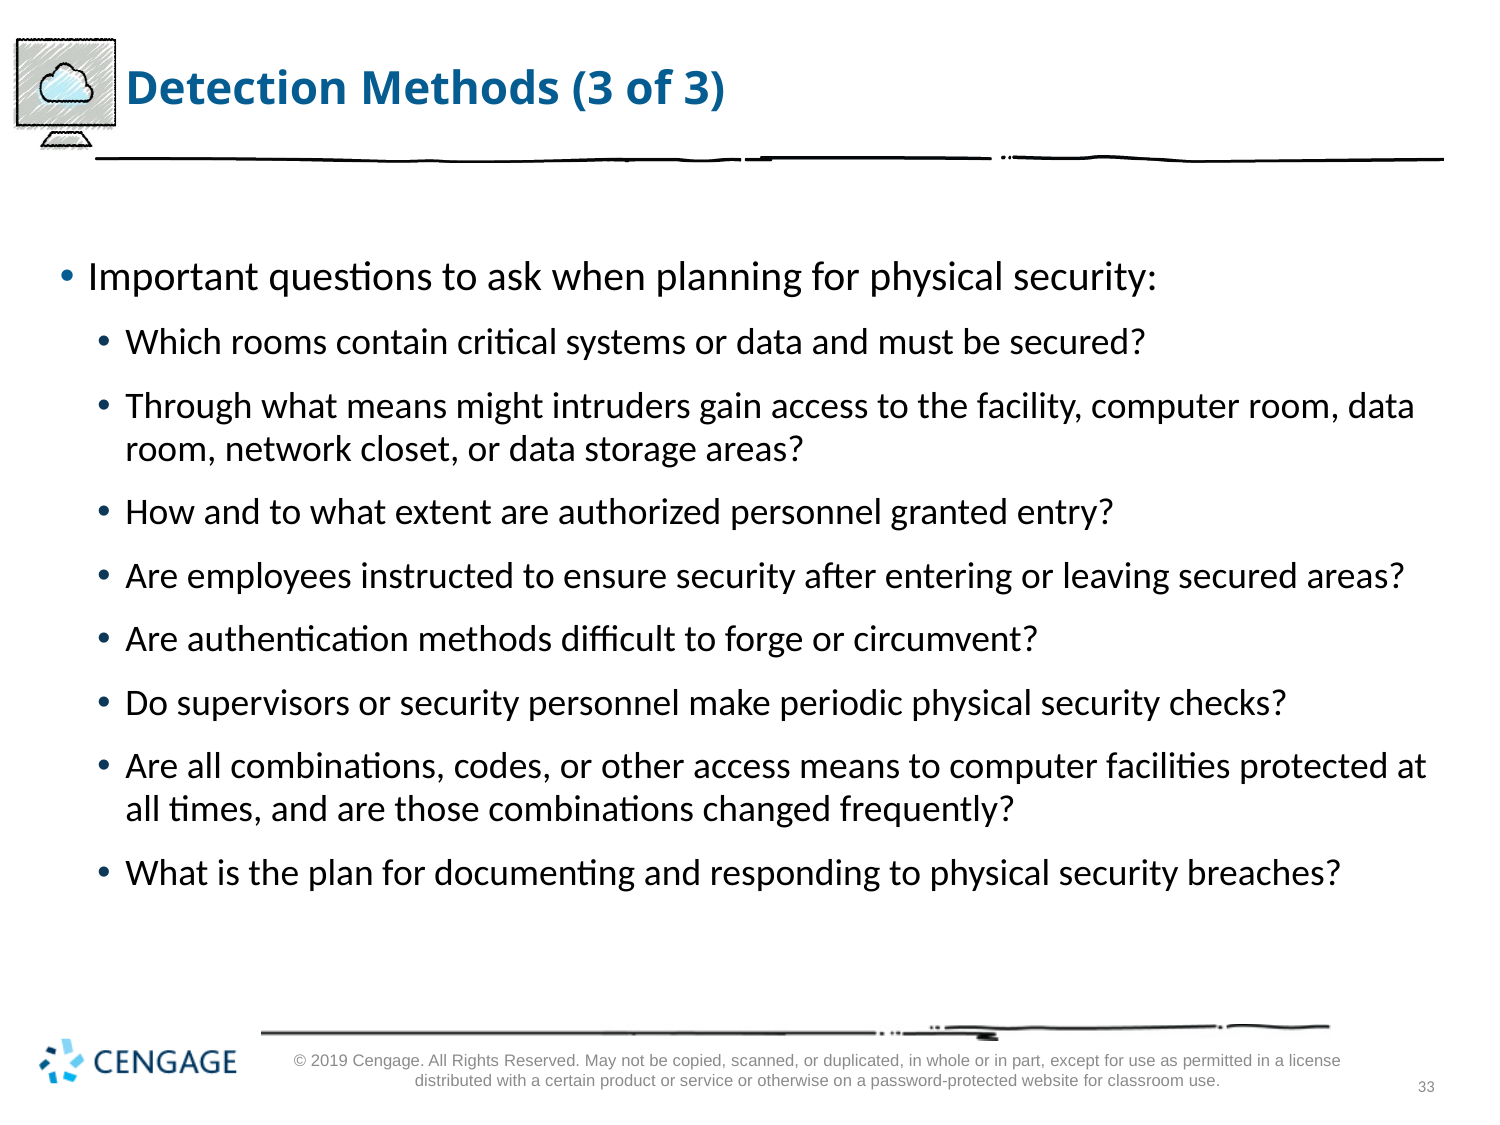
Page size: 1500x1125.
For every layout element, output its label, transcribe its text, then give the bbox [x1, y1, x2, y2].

picture [13, 36, 117, 151]
footer © 2019 Cengage. All Rights Reserved. May not be copied, scanned, or duplicated, in whole or in part, except for use as permitted in a license distributed with a certain product or service or otherwise on a password-protected website for classroom use. [262, 1050, 1375, 1091]
picture [95, 155, 1444, 163]
title Detection Methods (3 of 3) [125, 66, 1442, 116]
picture [19, 1025, 249, 1096]
picture [261, 1024, 1331, 1041]
list Important questions to ask when planning for physical security: Which rooms contain critical systems or data and must be secured? Through what means might intruders gain access to the facility, computer room, data room, network closet, or data storage areas? How and to what extent are authorized personnel granted entry? Are employees instructed to ensure security after entering or leaving secured areas? Are authentication methods difficult to forge or circumvent? Do supervisors or security personnel make periodic physical security checks? Are all combinations, codes, or other access means to computer facilities protected at all times, and are those combinations changed frequently? What is the plan for documenting and responding to physical security breaches? [59, 252, 1441, 901]
